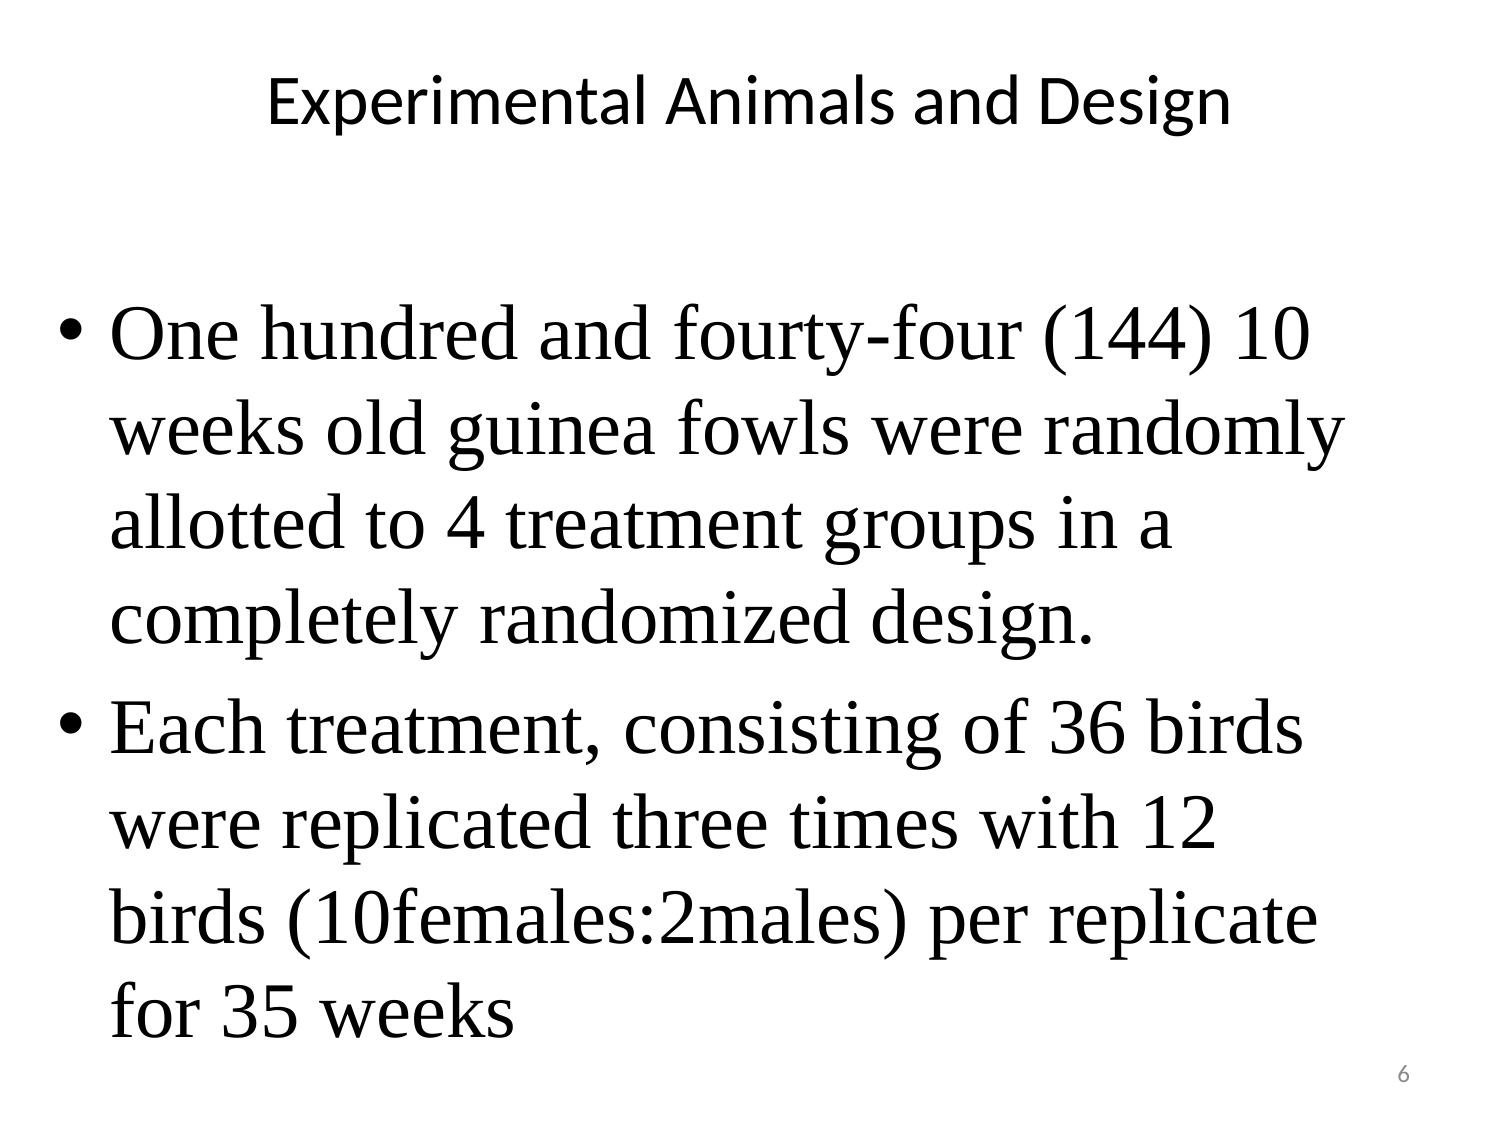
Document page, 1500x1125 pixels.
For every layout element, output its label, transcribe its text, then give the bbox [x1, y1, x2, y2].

title Experimental Animals and Design [75, 45, 1425, 233]
slide_number 6 [1074, 1042, 1425, 1103]
list One hundred and fourty-four (144) 10 weeks old guinea fowls were randomly allotted to 4 treatment groups in a completely randomized design. Each treatment, consisting of 36 birds were replicated three times with 12 birds (10females:2males) per replicate for 35 weeks [41, 273, 1394, 1062]
